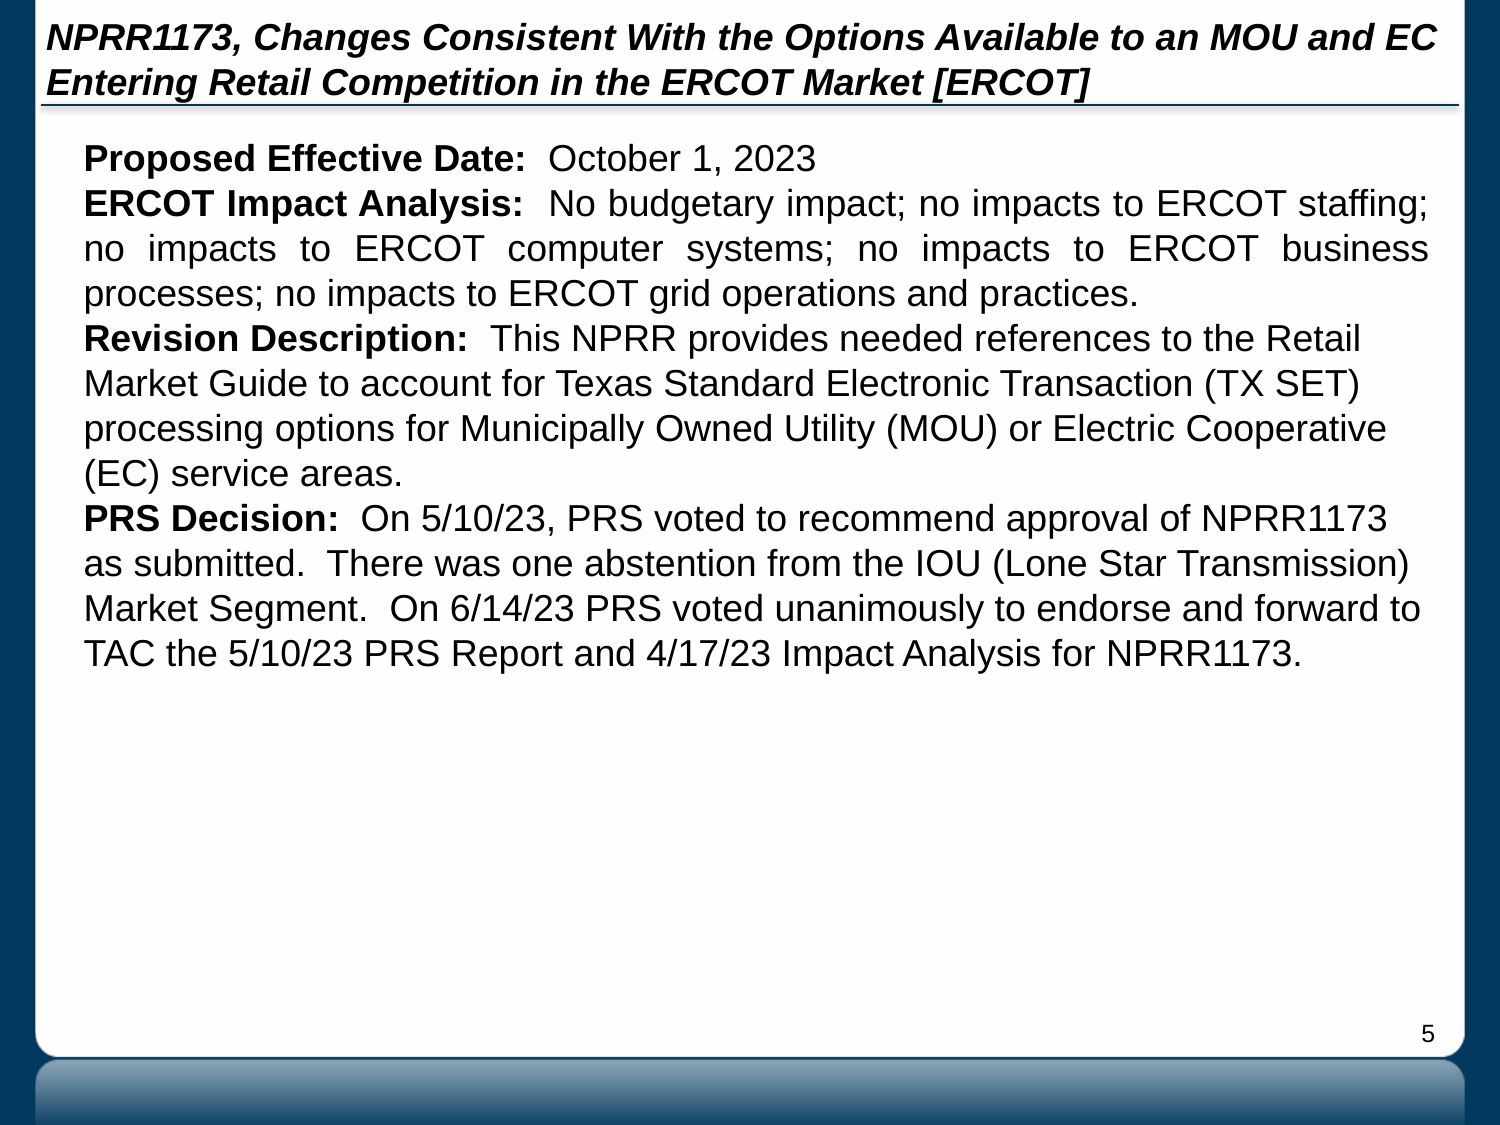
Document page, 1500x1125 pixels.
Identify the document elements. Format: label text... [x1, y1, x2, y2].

picture [35, 0, 1465, 1125]
text_box Proposed Effective Date: October 1, 2023 ERCOT Impact Analysis: No budgetary impact; no impacts to ERCOT staffing; no impacts to ERCOT computer systems; no impacts to ERCOT business processes; no impacts to ERCOT grid operations and practices. Revision Description: This NPRR provides needed references to the Retail Market Guide to account for Texas Standard Electronic Transaction (TX SET) processing options for Municipally Owned Utility (MOU) or Electric Cooperative (EC) service areas. PRS Decision: On 5/10/23, PRS voted to recommend approval of NPRR1173 as submitted. There was one abstention from the IOU (Lone Star Transmission) Market Segment. On 6/14/23 PRS voted unanimously to endorse and forward to TAC the 5/10/23 PRS Report and 4/17/23 Impact Analysis for NPRR1173. [31, 126, 1444, 682]
title NPRR1173, Changes Consistent With the Options Available to an MOU and EC Entering Retail Competition in the ERCOT Market [ERCOT] [31, 20, 1464, 97]
